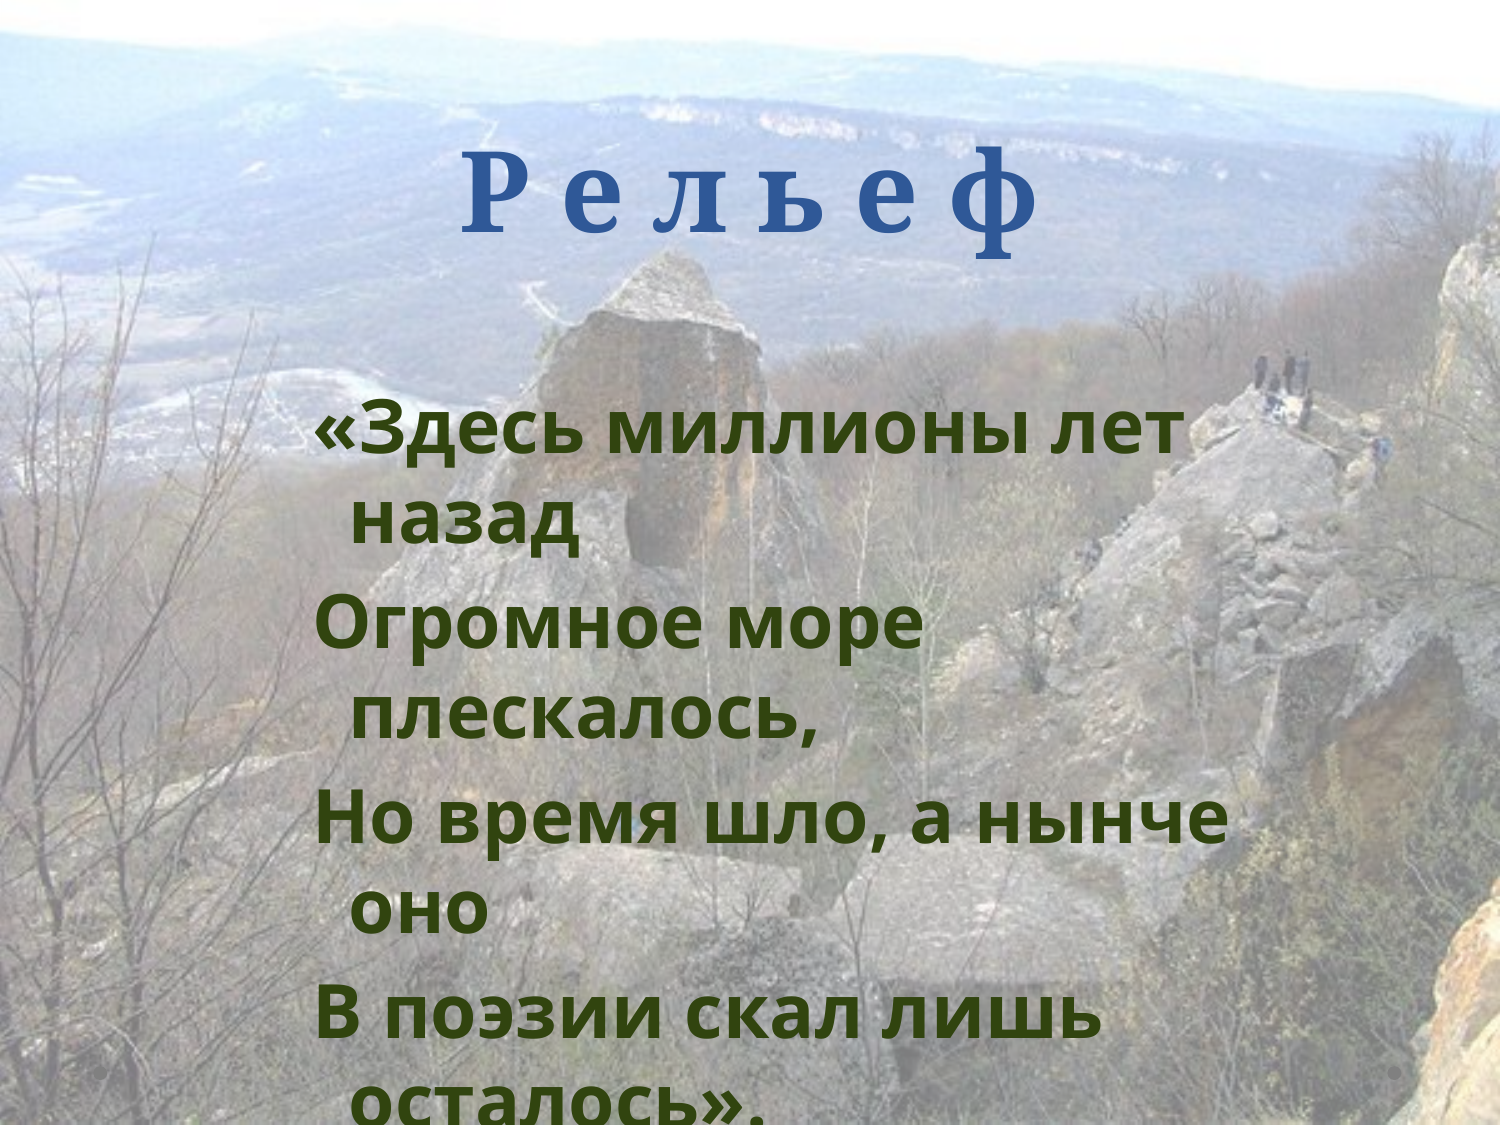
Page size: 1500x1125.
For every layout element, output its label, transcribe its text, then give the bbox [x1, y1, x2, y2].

title Р е л ь е ф [75, 0, 1425, 263]
list «Здесь миллионы лет назад Огромное море плескалось, Но время шло, а нынче оно В поэзии скал лишь осталось». [277, 370, 1258, 1125]
